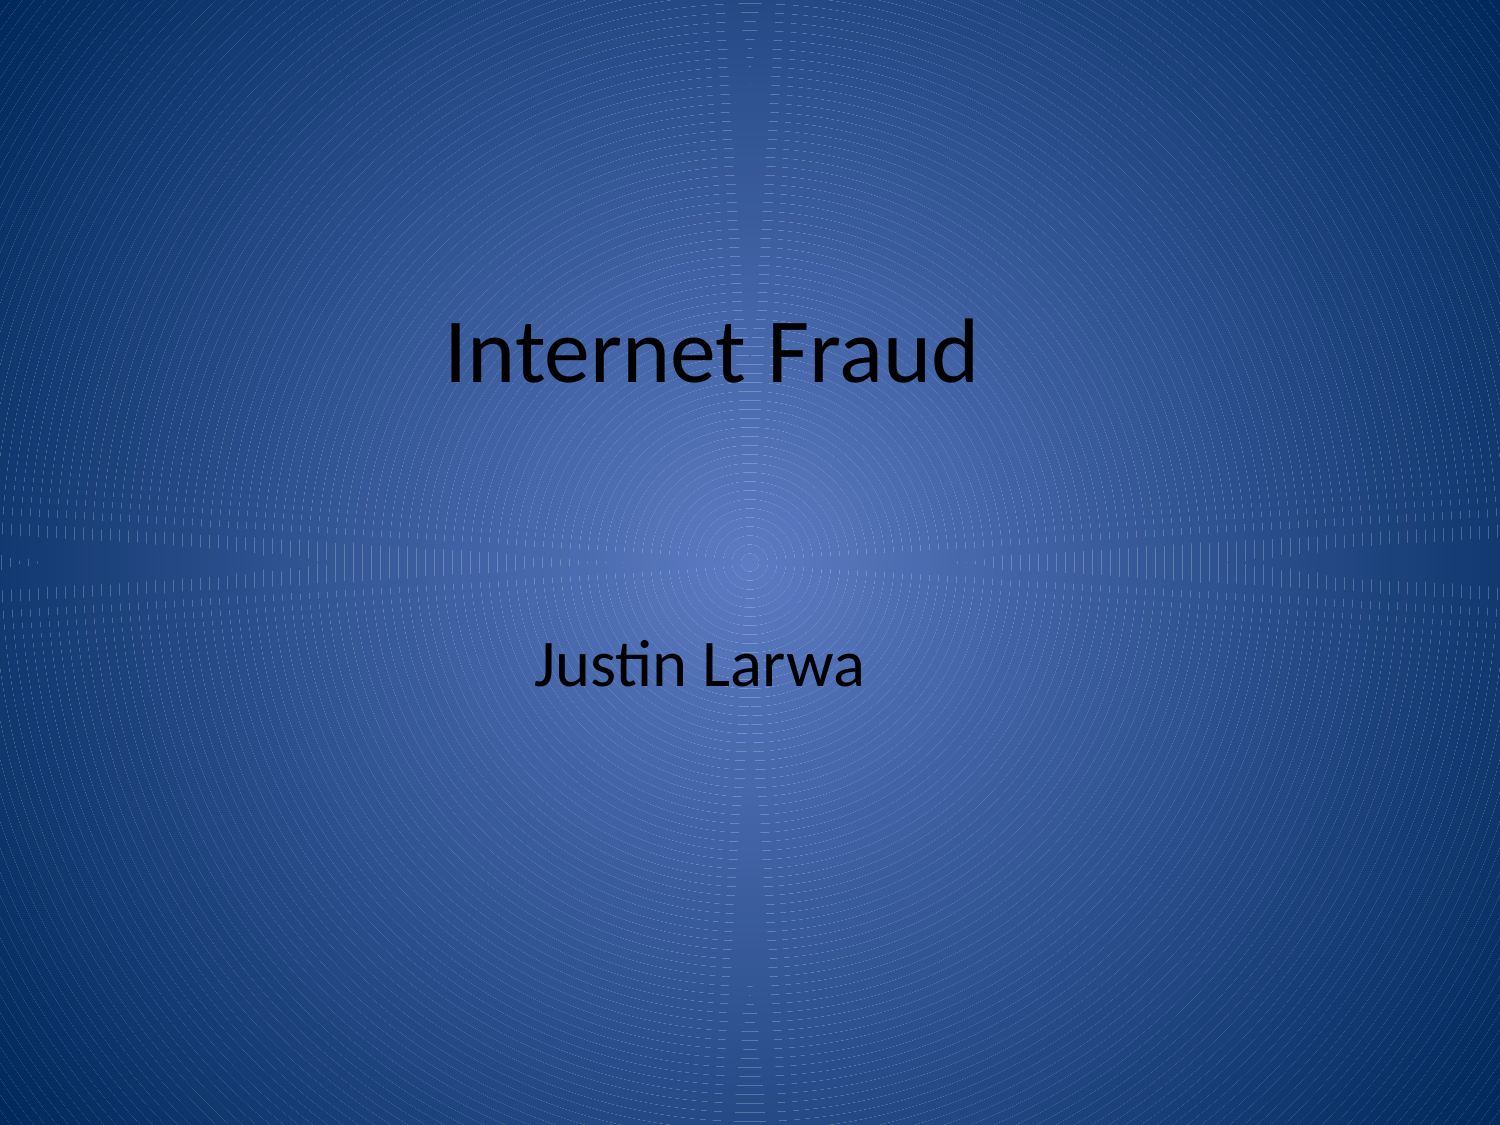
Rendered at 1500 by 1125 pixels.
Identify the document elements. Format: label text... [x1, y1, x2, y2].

title Internet Fraud [75, 224, 1350, 467]
subtitle Justin Larwa [174, 612, 1225, 900]
